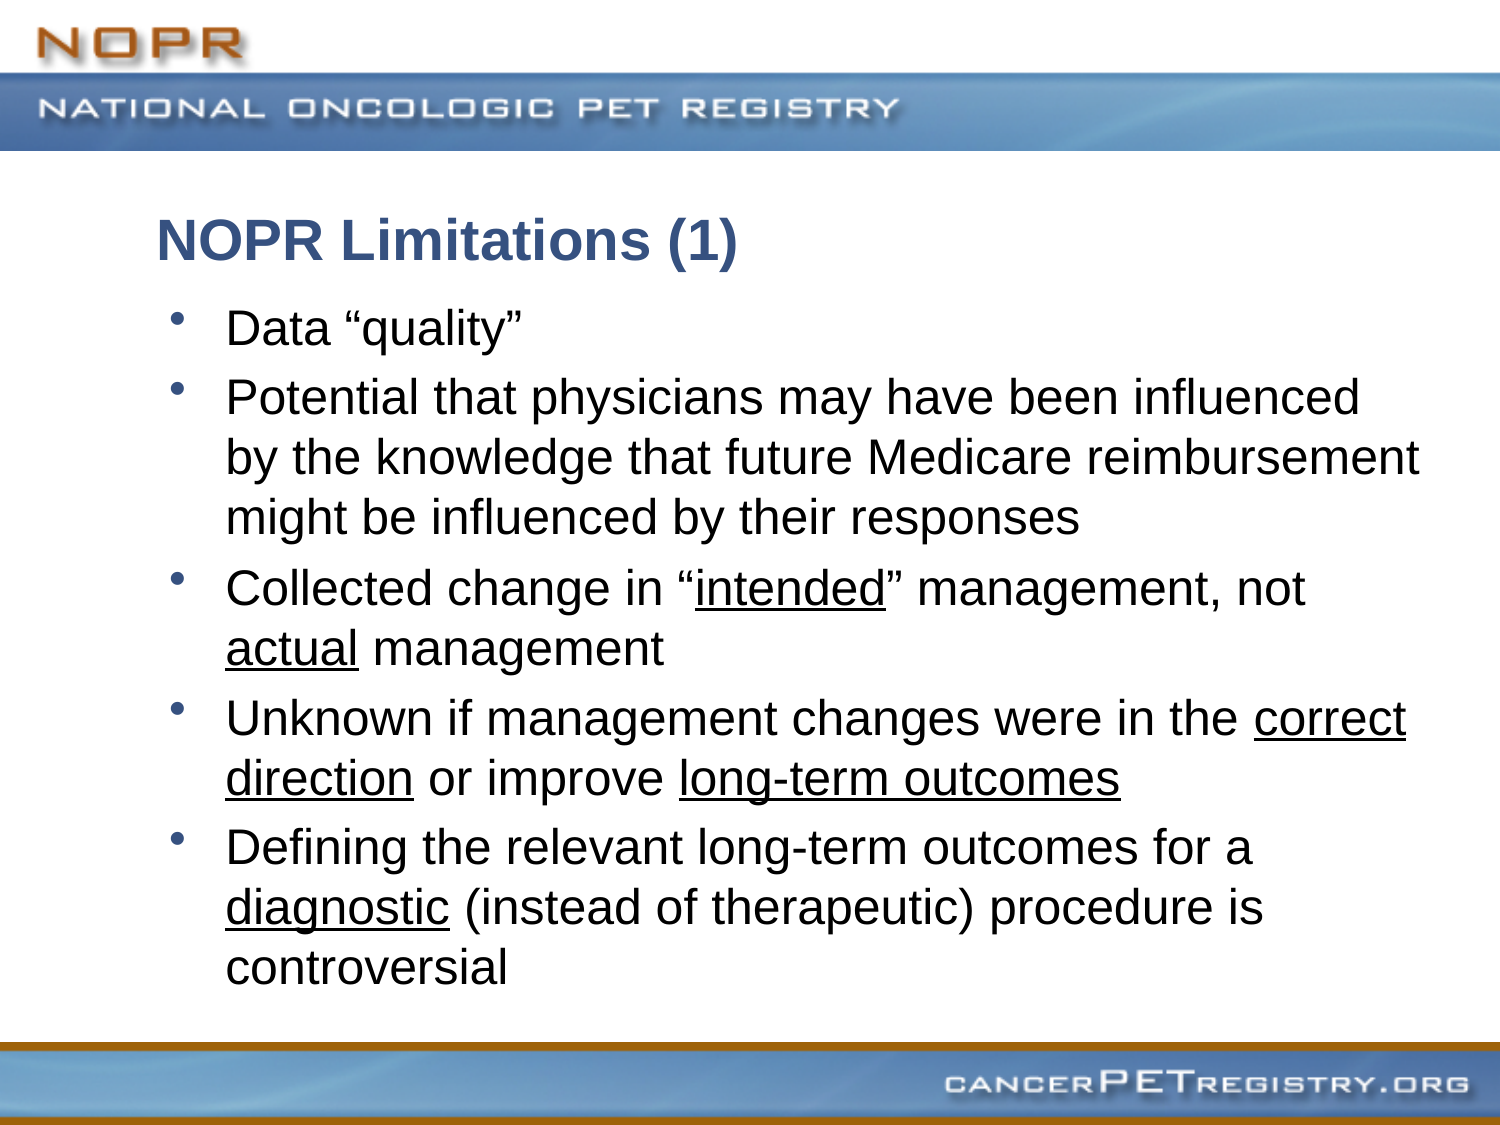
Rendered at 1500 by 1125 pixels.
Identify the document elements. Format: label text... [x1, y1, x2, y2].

picture [0, 24, 1500, 151]
picture [0, 1042, 1500, 1125]
title NOPR Limitations (1) [141, 187, 1363, 288]
list Data “quality” Potential that physicians may have been influenced by the knowledge that future Medicare reimbursement might be influenced by their responses Collected change in “intended” management, not actual management Unknown if management changes were in the correct direction or improve long-term outcomes Defining the relevant long-term outcomes for a diagnostic (instead of therapeutic) procedure is controversial [153, 287, 1442, 1026]
